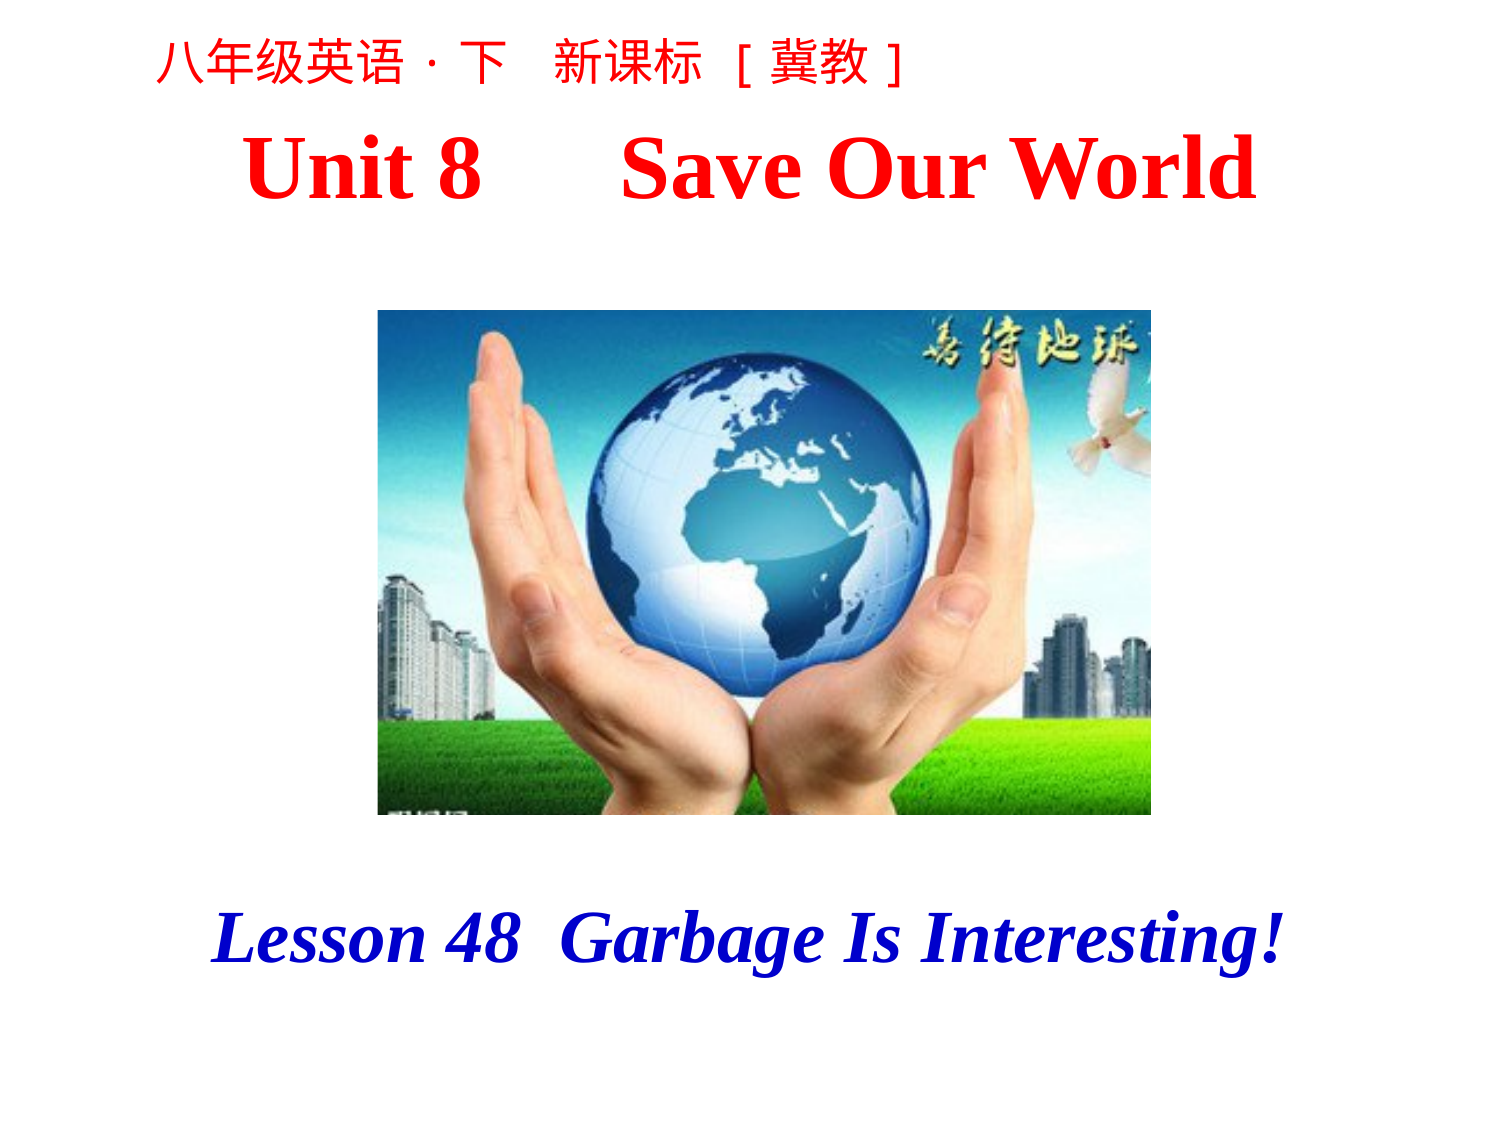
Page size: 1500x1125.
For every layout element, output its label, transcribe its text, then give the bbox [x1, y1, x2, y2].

text_box Lesson 48 Garbage Is Interesting! [0, 791, 1500, 985]
picture [377, 310, 1152, 815]
text_box Unit 8 Save Our World [165, 99, 1335, 225]
text_box 八年级英语·下 新课标 [冀教] [0, 23, 1067, 99]
